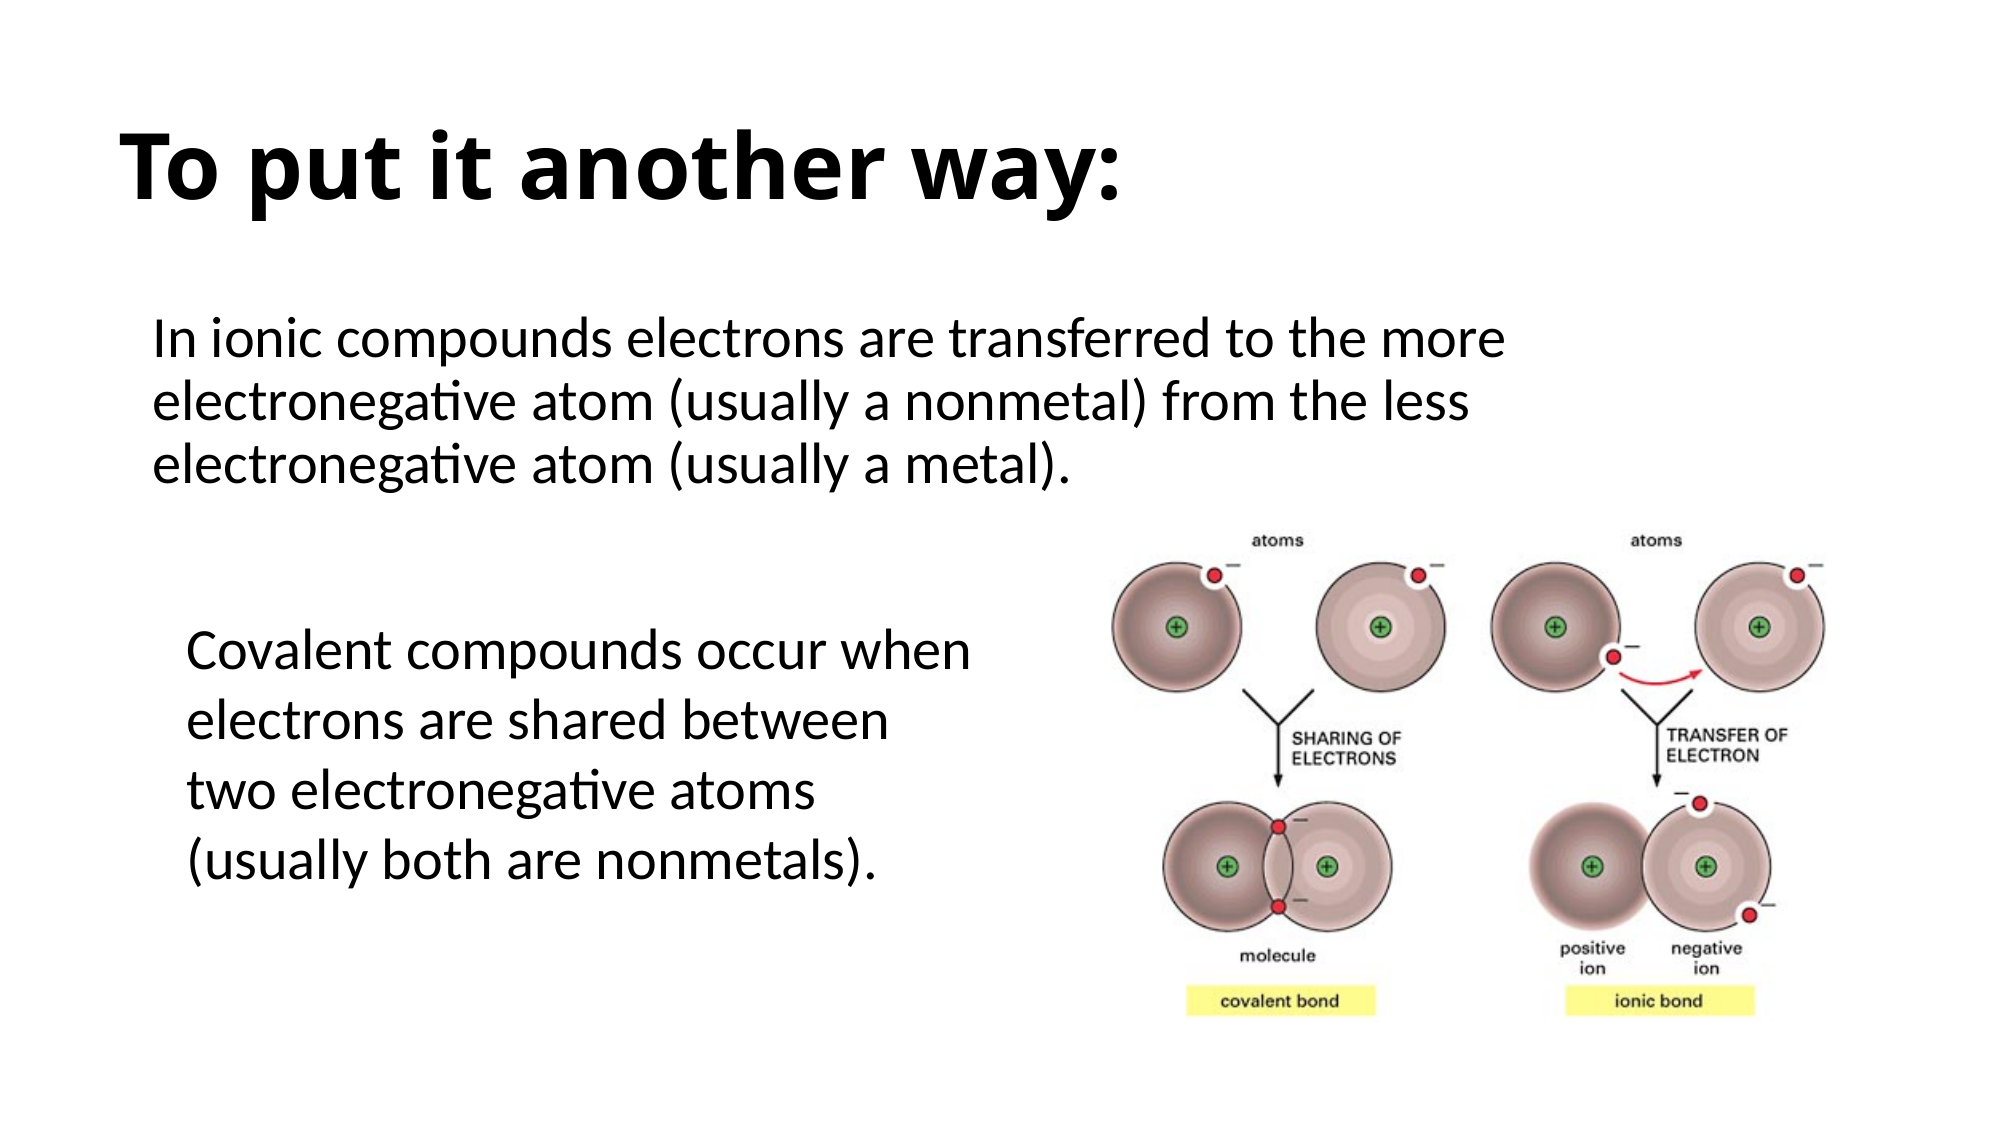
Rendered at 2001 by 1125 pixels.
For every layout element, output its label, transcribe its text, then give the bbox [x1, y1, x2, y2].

text_box Covalent compounds occur when electrons are shared between two electronegative atoms (usually both are nonmetals). [171, 603, 993, 899]
title To put it another way: [103, 61, 1828, 279]
picture [1110, 529, 1829, 1022]
list In ionic compounds electrons are transferred to the more electronegative atom (usually a nonmetal) from the less electronegative atom (usually a metal). [137, 299, 1863, 563]
